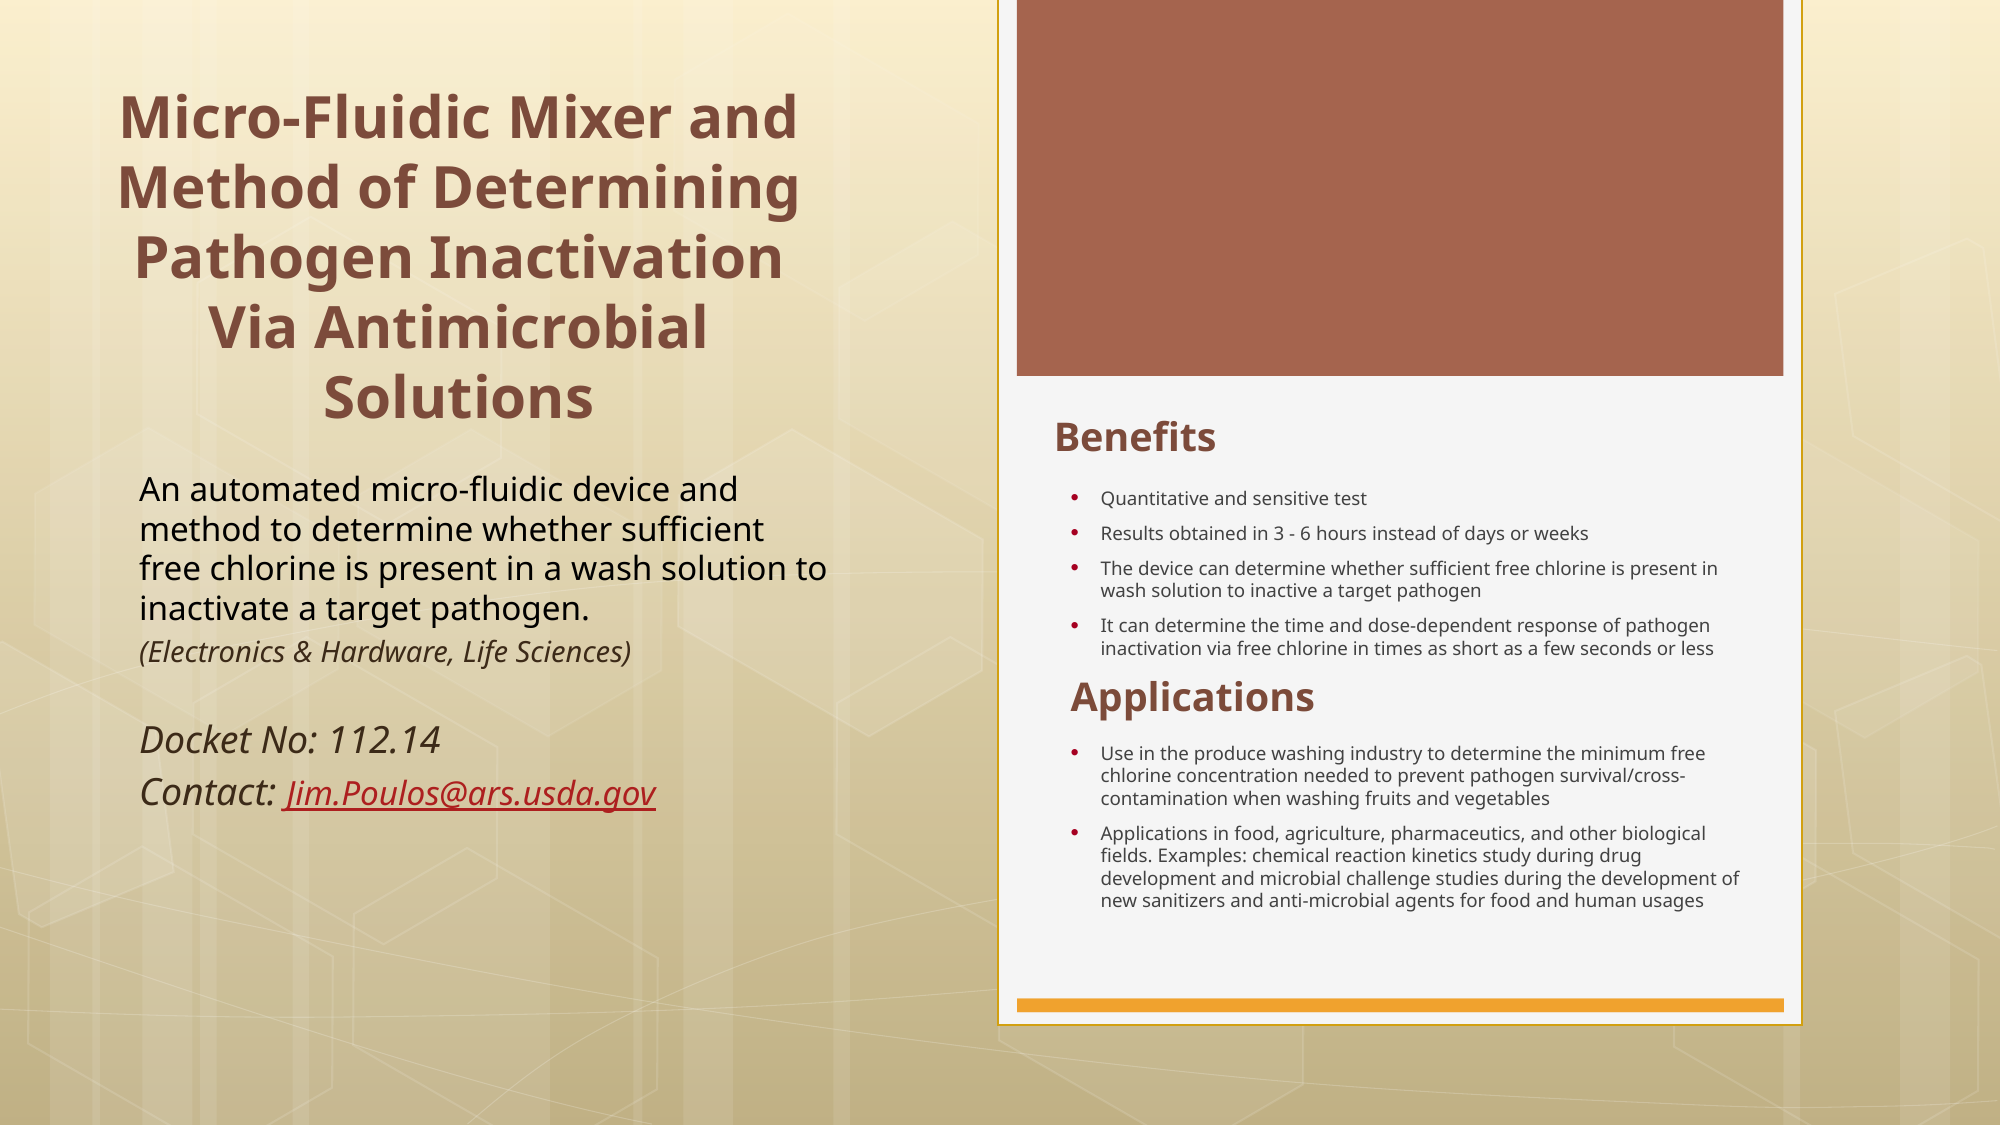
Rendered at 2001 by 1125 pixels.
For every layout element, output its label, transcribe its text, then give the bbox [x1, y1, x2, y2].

subtitle Benefits Quantitative and sensitive test Results obtained in 3 - 6 hours instead of days or weeks The device can determine whether sufficient free chlorine is present in wash solution to inactive a target pathogen It can determine the time and dose-dependent response of pathogen inactivation via free chlorine in times as short as a few seconds or less Applications Use in the produce washing industry to determine the minimum free chlorine concentration needed to prevent pathogen survival/cross-contamination when washing fruits and vegetables Applications in food, agriculture, pharmaceutics, and other biological fields. Examples: chemical reaction kinetics study during drug development and microbial challenge studies during the development of new sanitizers and anti-microbial agents for food and human usages [1038, 403, 1763, 974]
text_box An automated micro-fluidic device and method to determine whether sufficient free chlorine is present in a wash solution to inactivate a target pathogen. (Electronics & Hardware, Life Sciences) Docket No: 112.14 Contact: Jim.Poulos@ars.usda.gov [124, 460, 849, 1125]
title Micro-Fluidic Mixer and Method of Determining Pathogen Inactivation Via Antimicrobial Solutions [96, 158, 822, 439]
